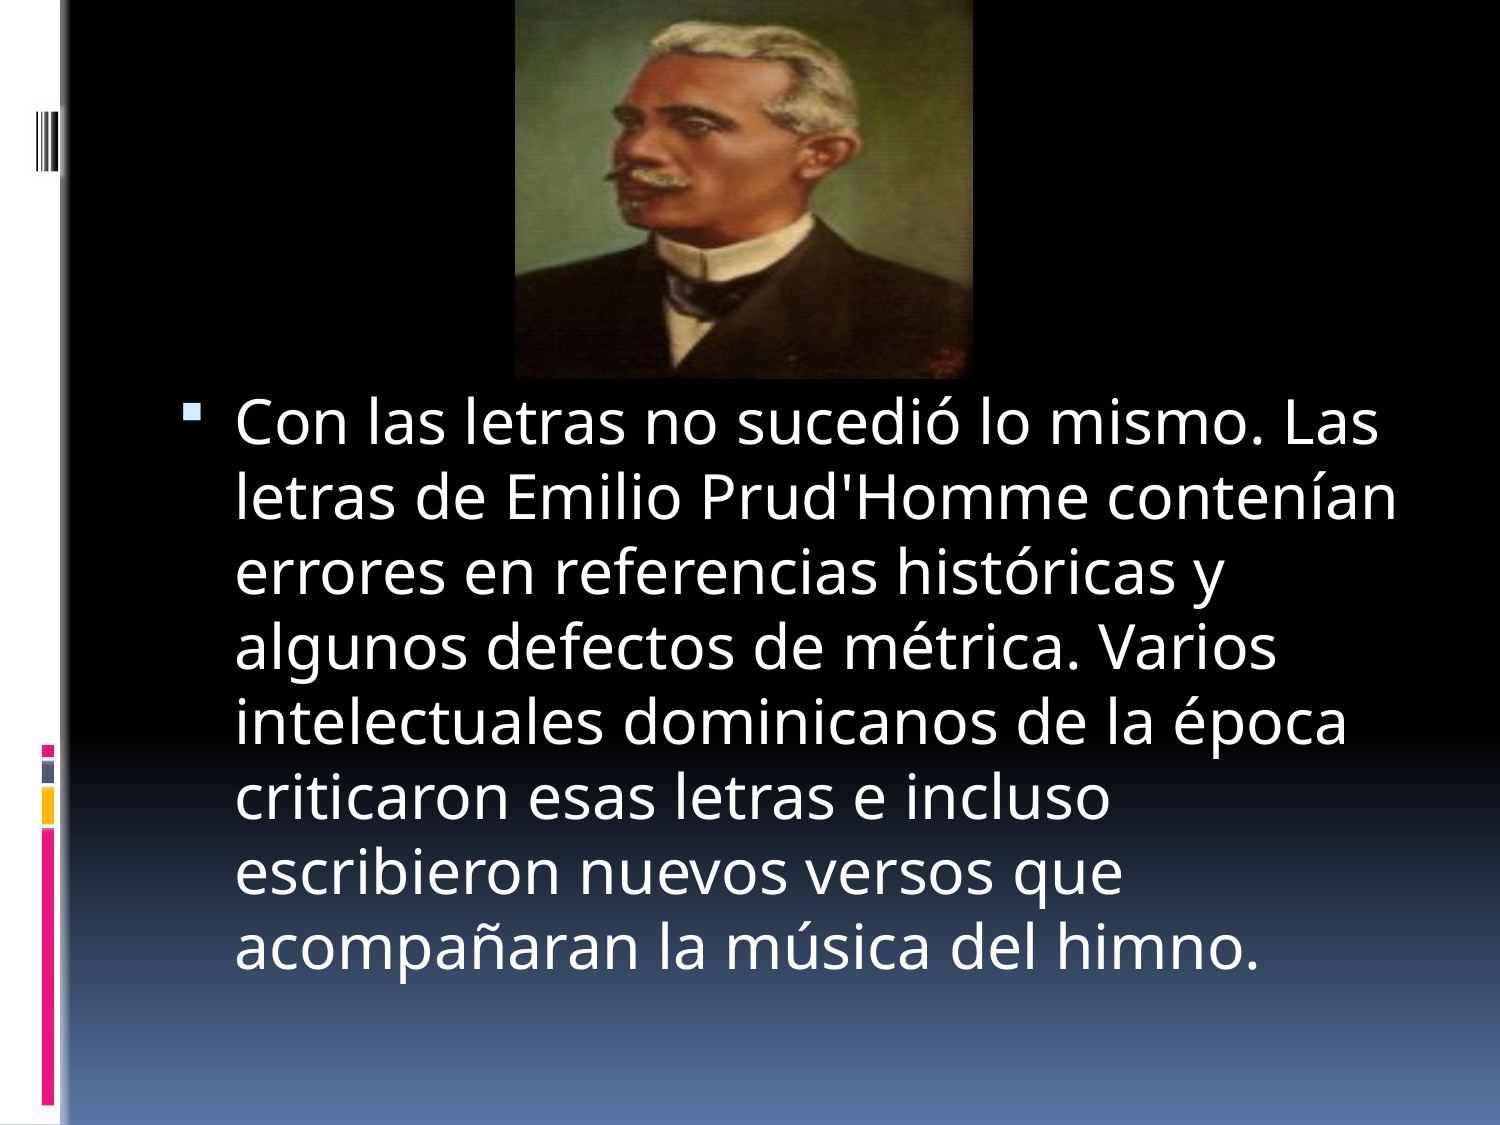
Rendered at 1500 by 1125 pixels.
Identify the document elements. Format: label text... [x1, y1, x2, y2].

list Con las letras no sucedió lo mismo. Las letras de Emilio Prud'Homme contenían errores en referencias históricas y algunos defectos de métrica. Varios intelectuales dominicanos de la época criticaron esas letras e incluso escribieron nuevos versos que acompañaran la música del himno. [152, 375, 1428, 1125]
picture [515, 0, 974, 380]
